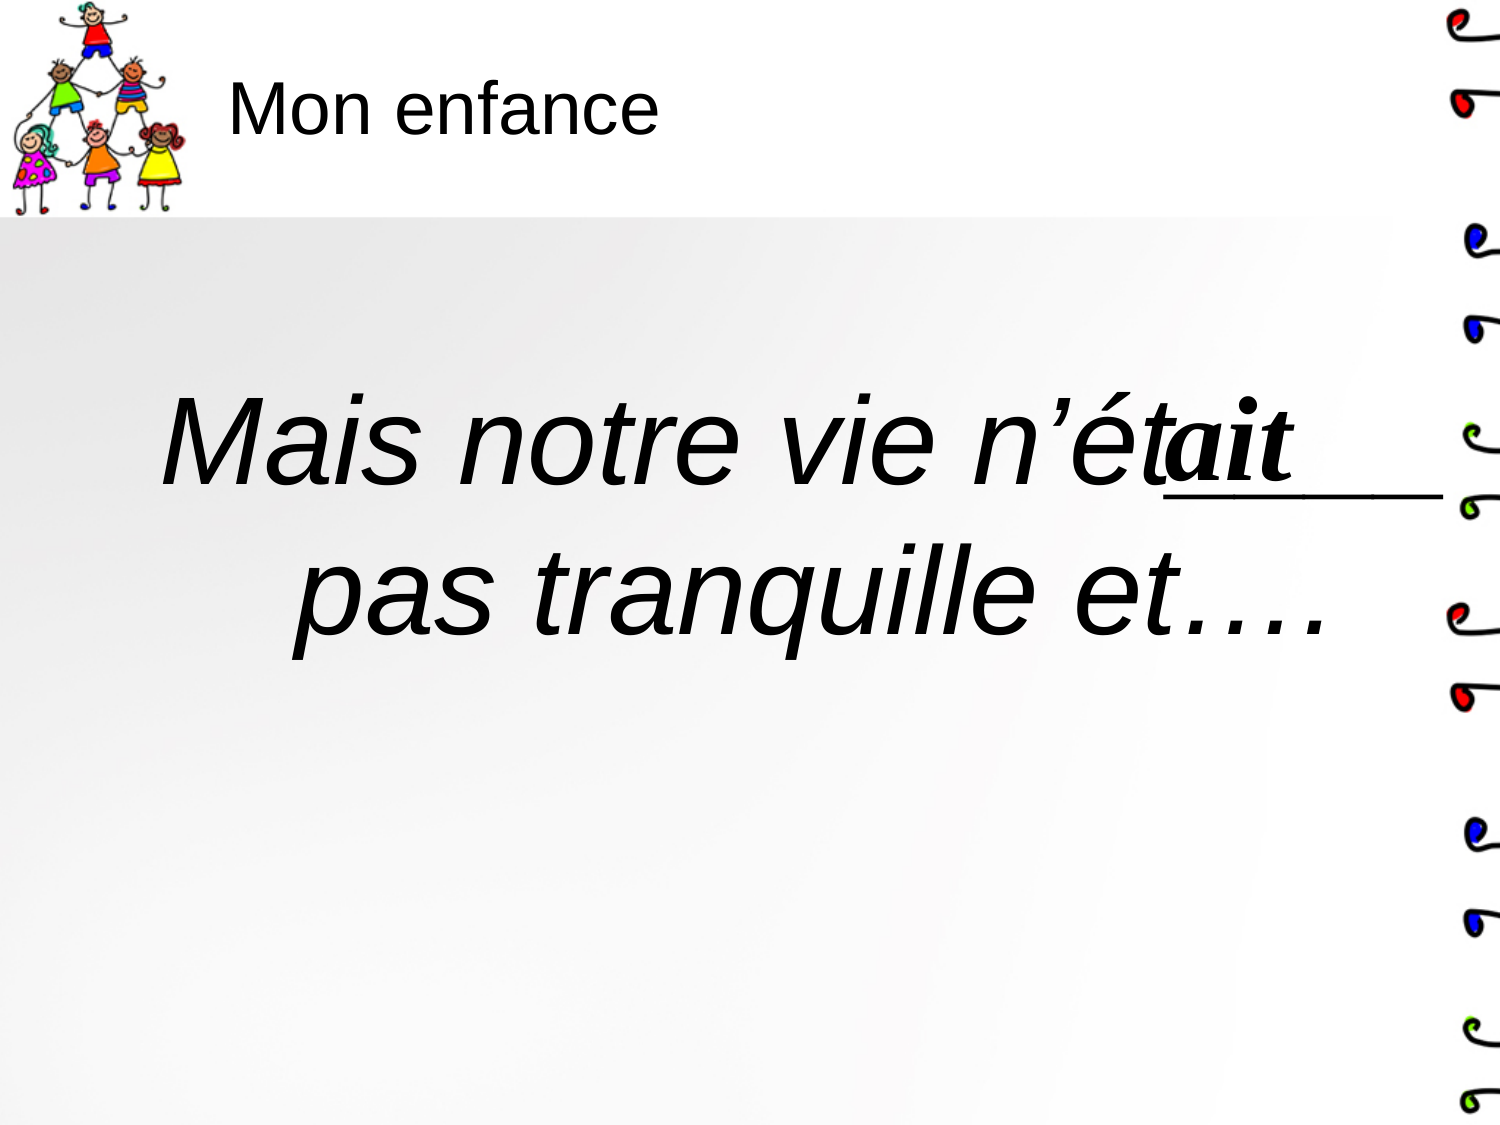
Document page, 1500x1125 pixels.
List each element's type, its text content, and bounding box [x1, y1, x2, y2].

list Mais notre vie n’ét____ pas tranquille et…. [112, 352, 1500, 1125]
title Mon enfance [212, 16, 1463, 192]
picture [0, 0, 1500, 1125]
text_box ait [1149, 352, 1363, 550]
